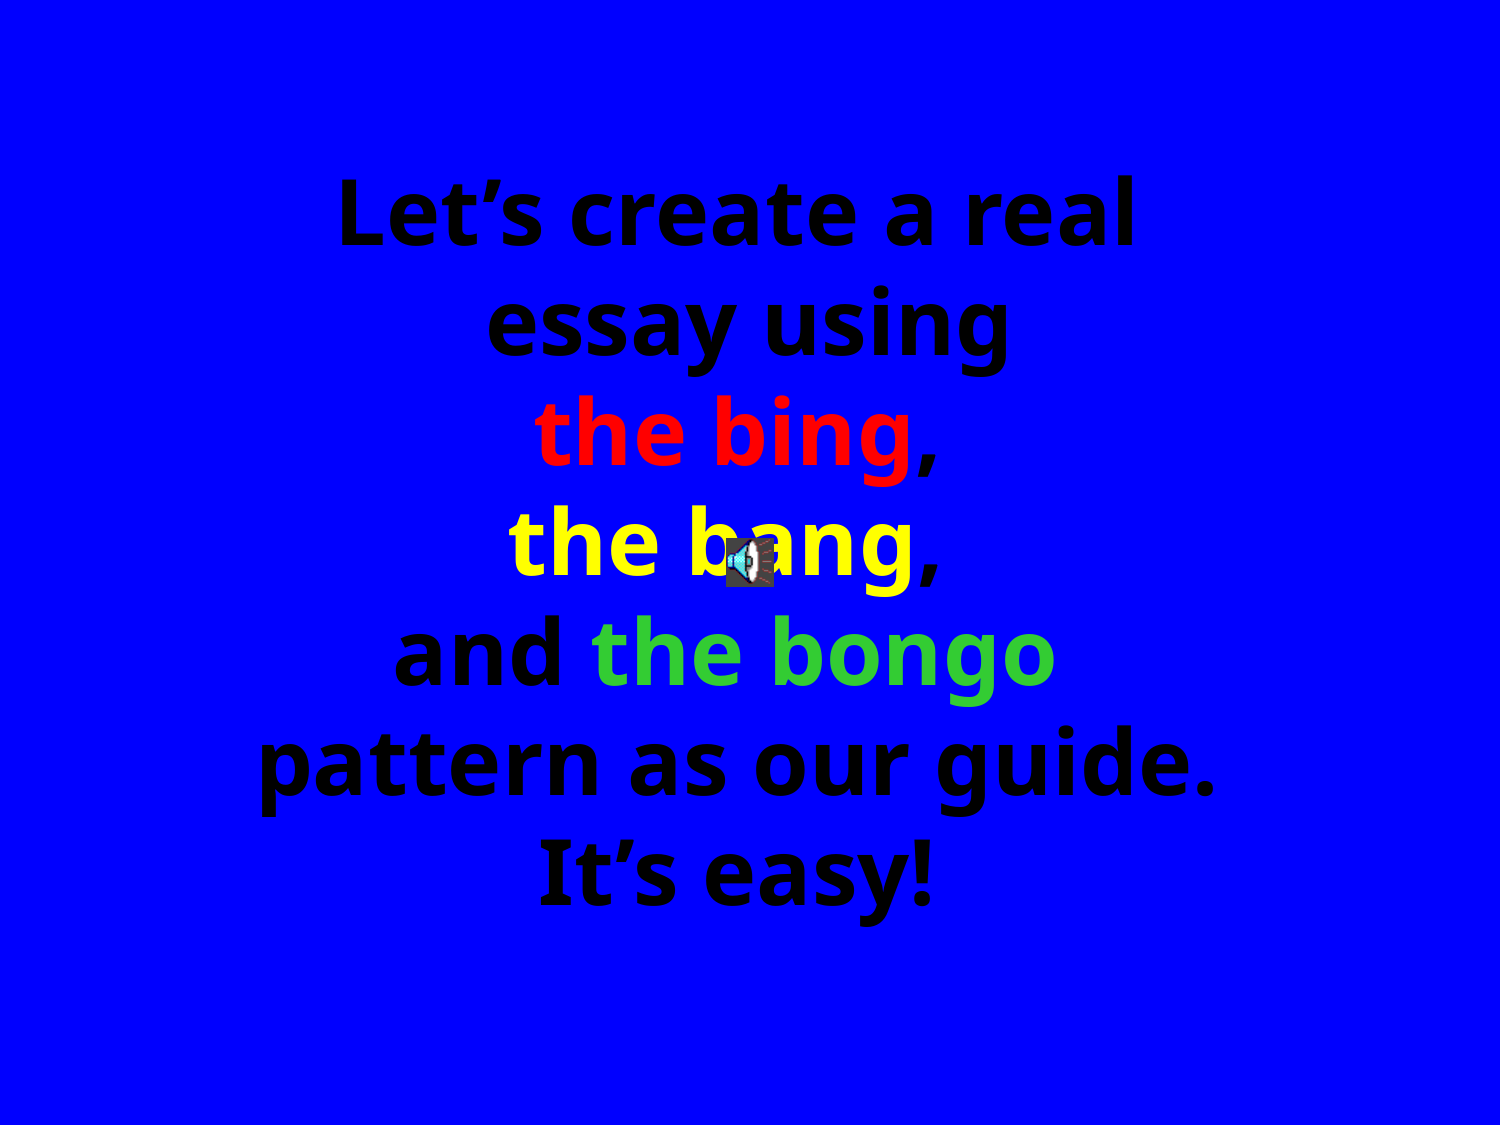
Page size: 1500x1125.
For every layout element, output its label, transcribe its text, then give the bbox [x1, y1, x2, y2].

title Let’s create a real essay using the bing, the bang, and the bongo pattern as our guide. It’s easy! [62, 299, 1413, 488]
picture [724, 537, 776, 588]
